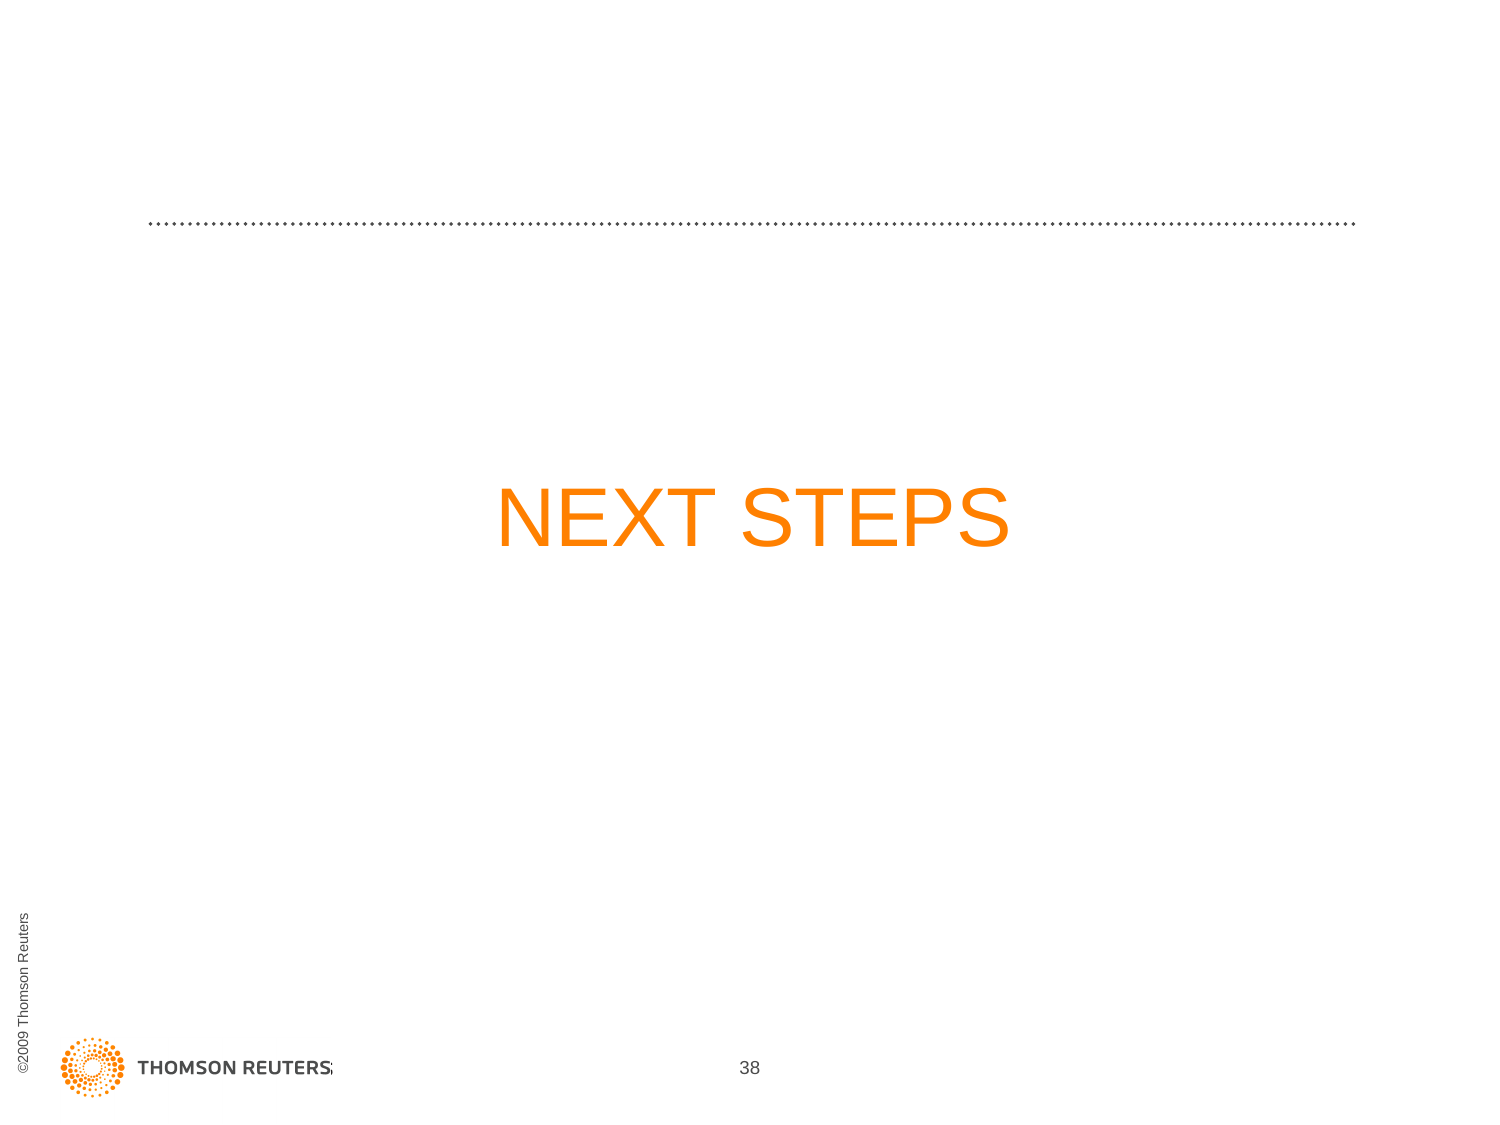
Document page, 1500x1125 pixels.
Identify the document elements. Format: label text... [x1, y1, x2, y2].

text_box 38 [700, 1048, 776, 1087]
title NEXT STEPS [116, 474, 1392, 699]
picture [60, 1037, 333, 1125]
